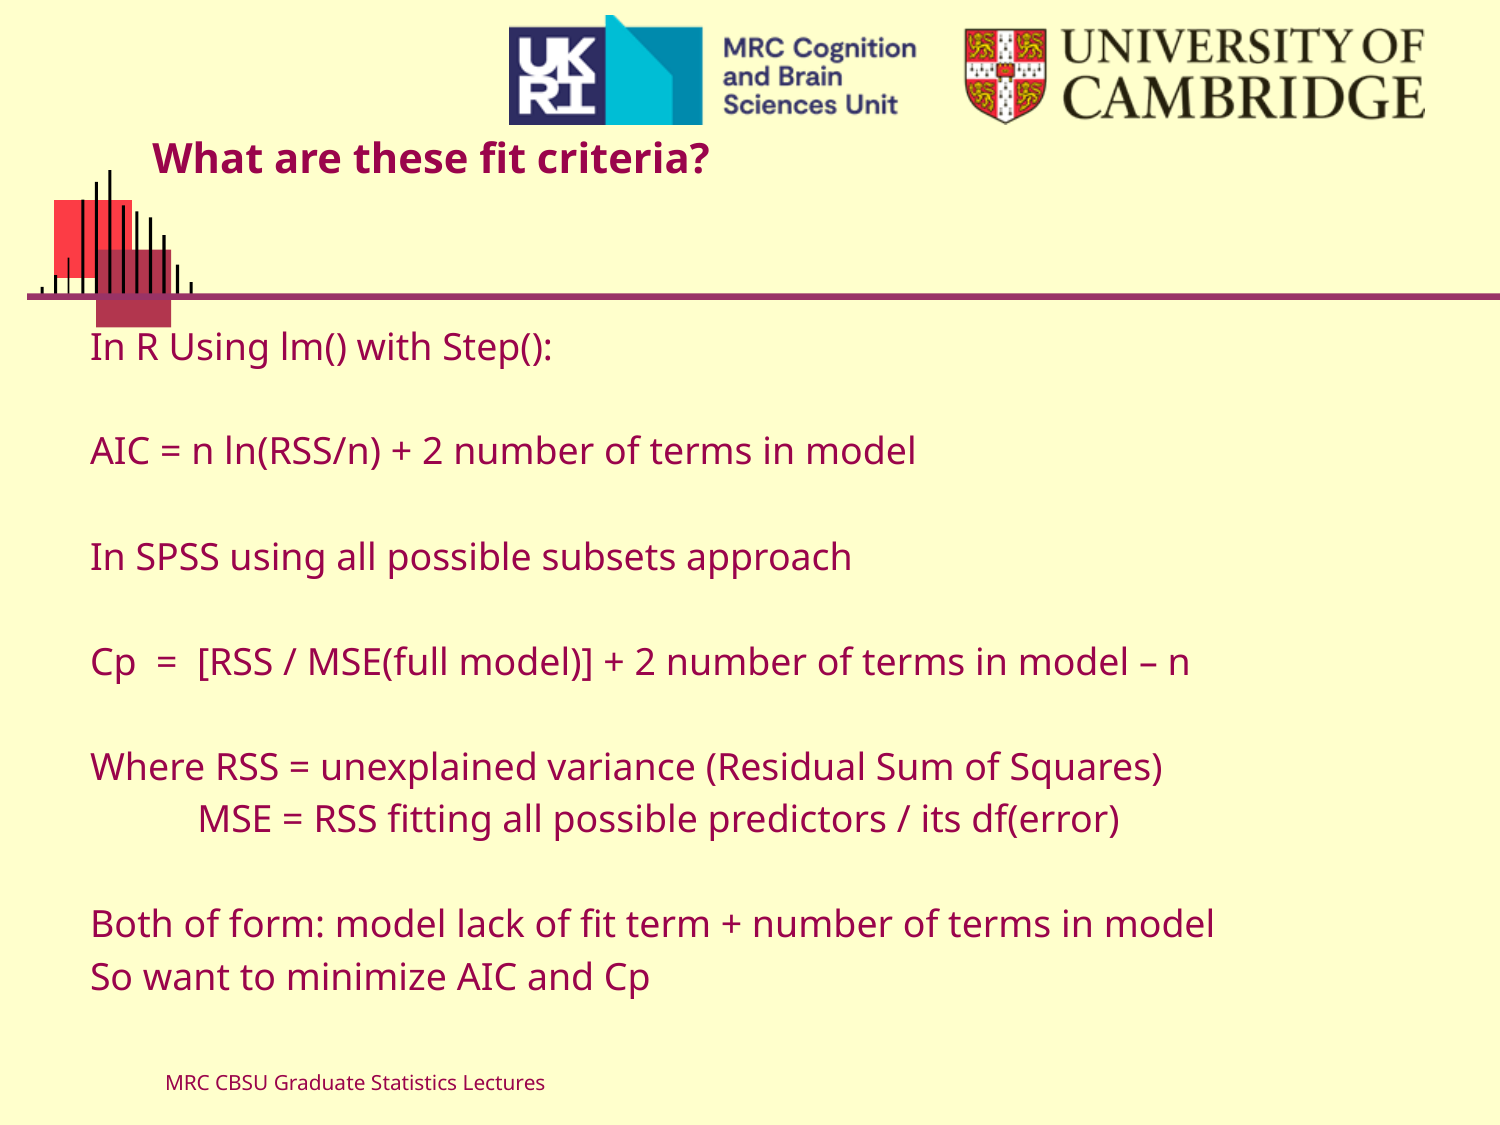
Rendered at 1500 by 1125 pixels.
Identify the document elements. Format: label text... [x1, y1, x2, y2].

footer MRC CBSU Graduate Statistics Lectures [149, 1062, 988, 1101]
list In R Using lm() with Step(): AIC = n ln(RSS/n) + 2 number of terms in model In SPSS using all possible subsets approach Cp = [RSS / MSE(full model)] + 2 number of terms in model – n Where RSS = unexplained variance (Residual Sum of Squares) MSE = RSS fitting all possible predictors / its df(error) Both of form: model lack of fit term + number of terms in model So want to minimize AIC and Cp [75, 262, 1425, 1038]
title What are these fit criteria? [137, 137, 988, 233]
picture [509, 15, 1425, 125]
